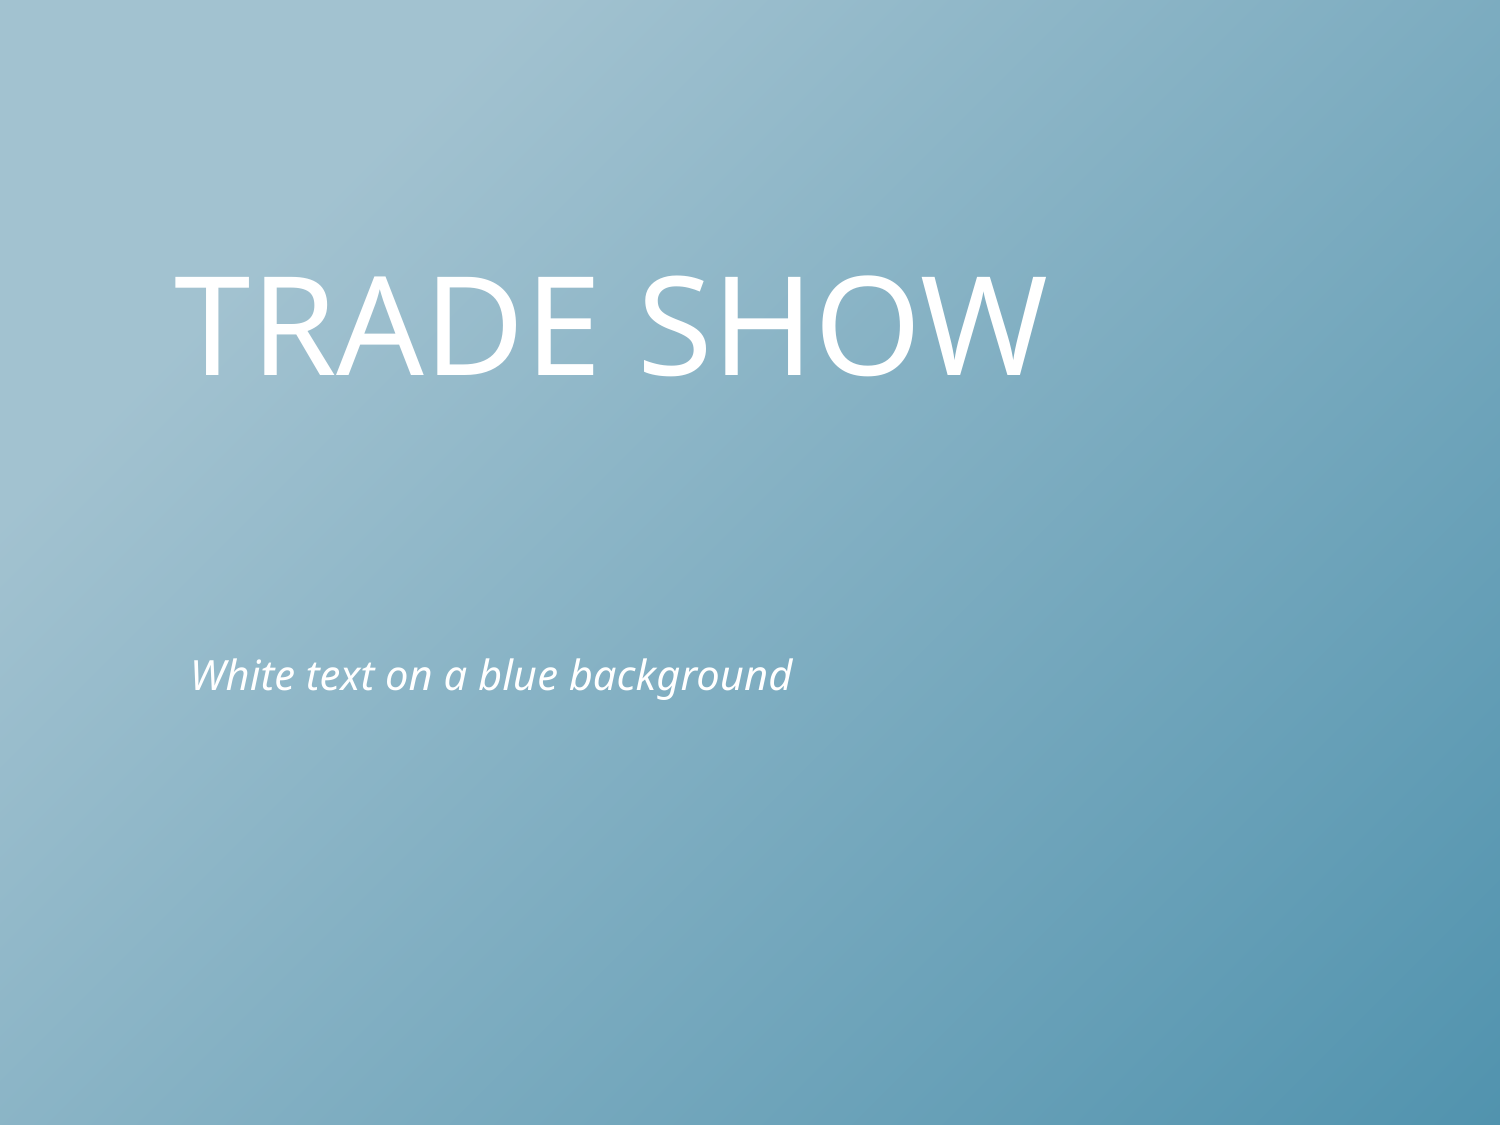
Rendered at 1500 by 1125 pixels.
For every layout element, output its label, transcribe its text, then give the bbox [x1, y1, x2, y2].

subtitle White text on a blue background [174, 640, 1188, 825]
title Trade show [174, 230, 1188, 600]
